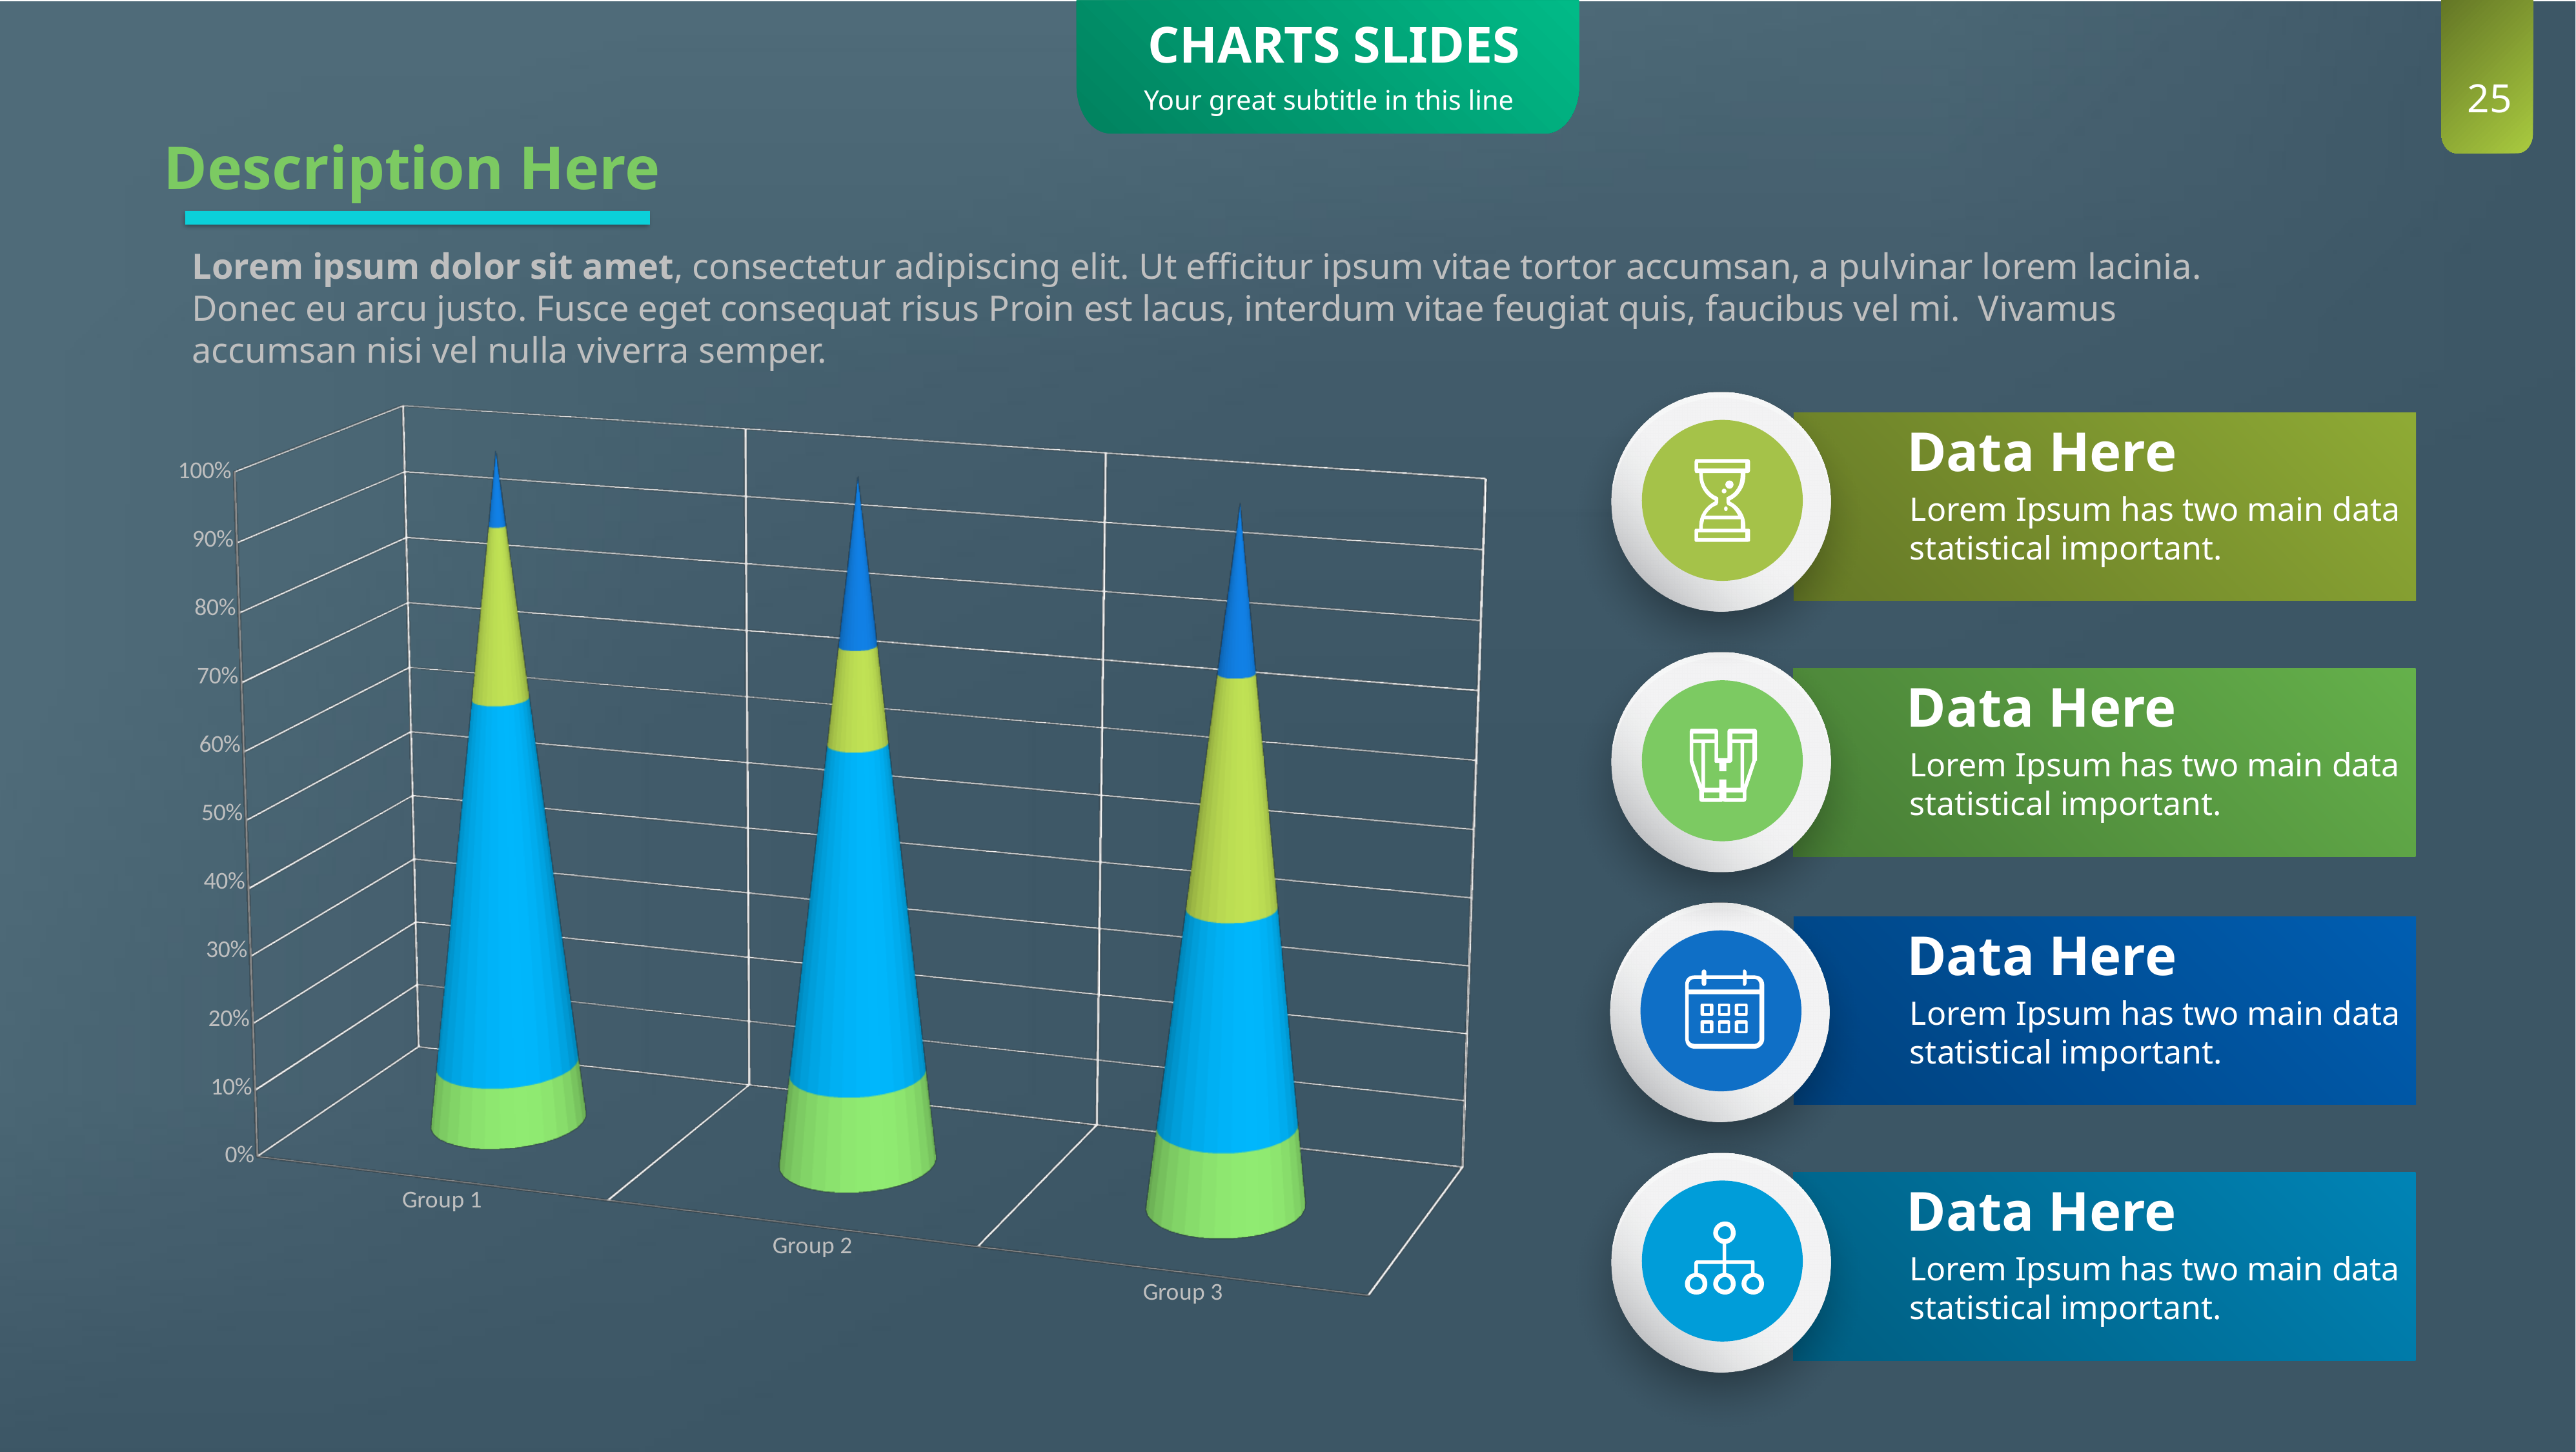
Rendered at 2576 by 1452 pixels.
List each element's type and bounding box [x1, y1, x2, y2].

text_box [1886, 412, 2439, 580]
text_box [1572, 674, 1864, 931]
text_box [1886, 1172, 2438, 1339]
text_box [1866, 1171, 2417, 1362]
text_box [1886, 668, 2438, 835]
text_box [1572, 379, 1864, 670]
text_box [1571, 935, 1863, 1140]
chart [109, 372, 1540, 1380]
text_box [166, 125, 2249, 385]
text_box [1886, 916, 2439, 1084]
text_box [1866, 915, 2417, 1106]
text_box [876, 0, 1792, 134]
picture [0, 1, 2576, 1452]
text_box [1866, 667, 2417, 858]
text_box [1866, 411, 2417, 602]
text_box [1572, 1139, 1864, 1431]
